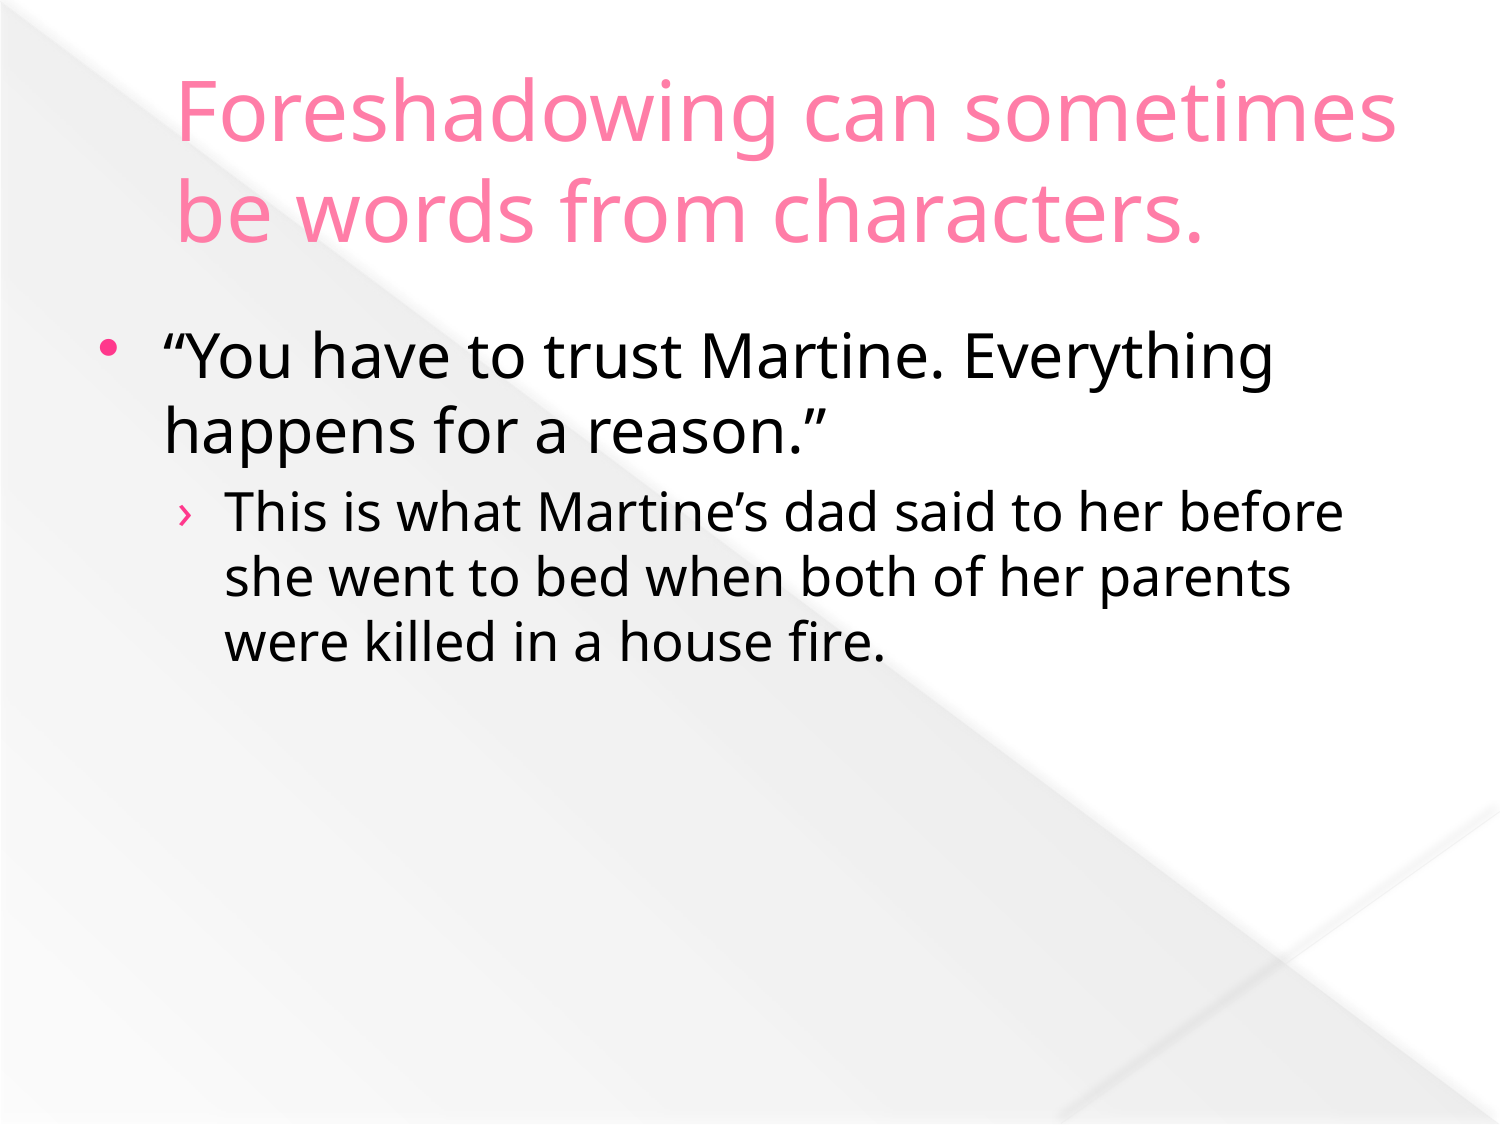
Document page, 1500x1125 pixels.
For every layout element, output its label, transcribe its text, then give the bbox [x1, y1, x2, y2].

list “You have to trust Martine. Everything happens for a reason.” This is what Martine’s dad said to her before she went to bed when both of her parents were killed in a house fire. [75, 308, 1425, 1059]
title Foreshadowing can sometimes be words from characters. [75, 43, 1425, 274]
